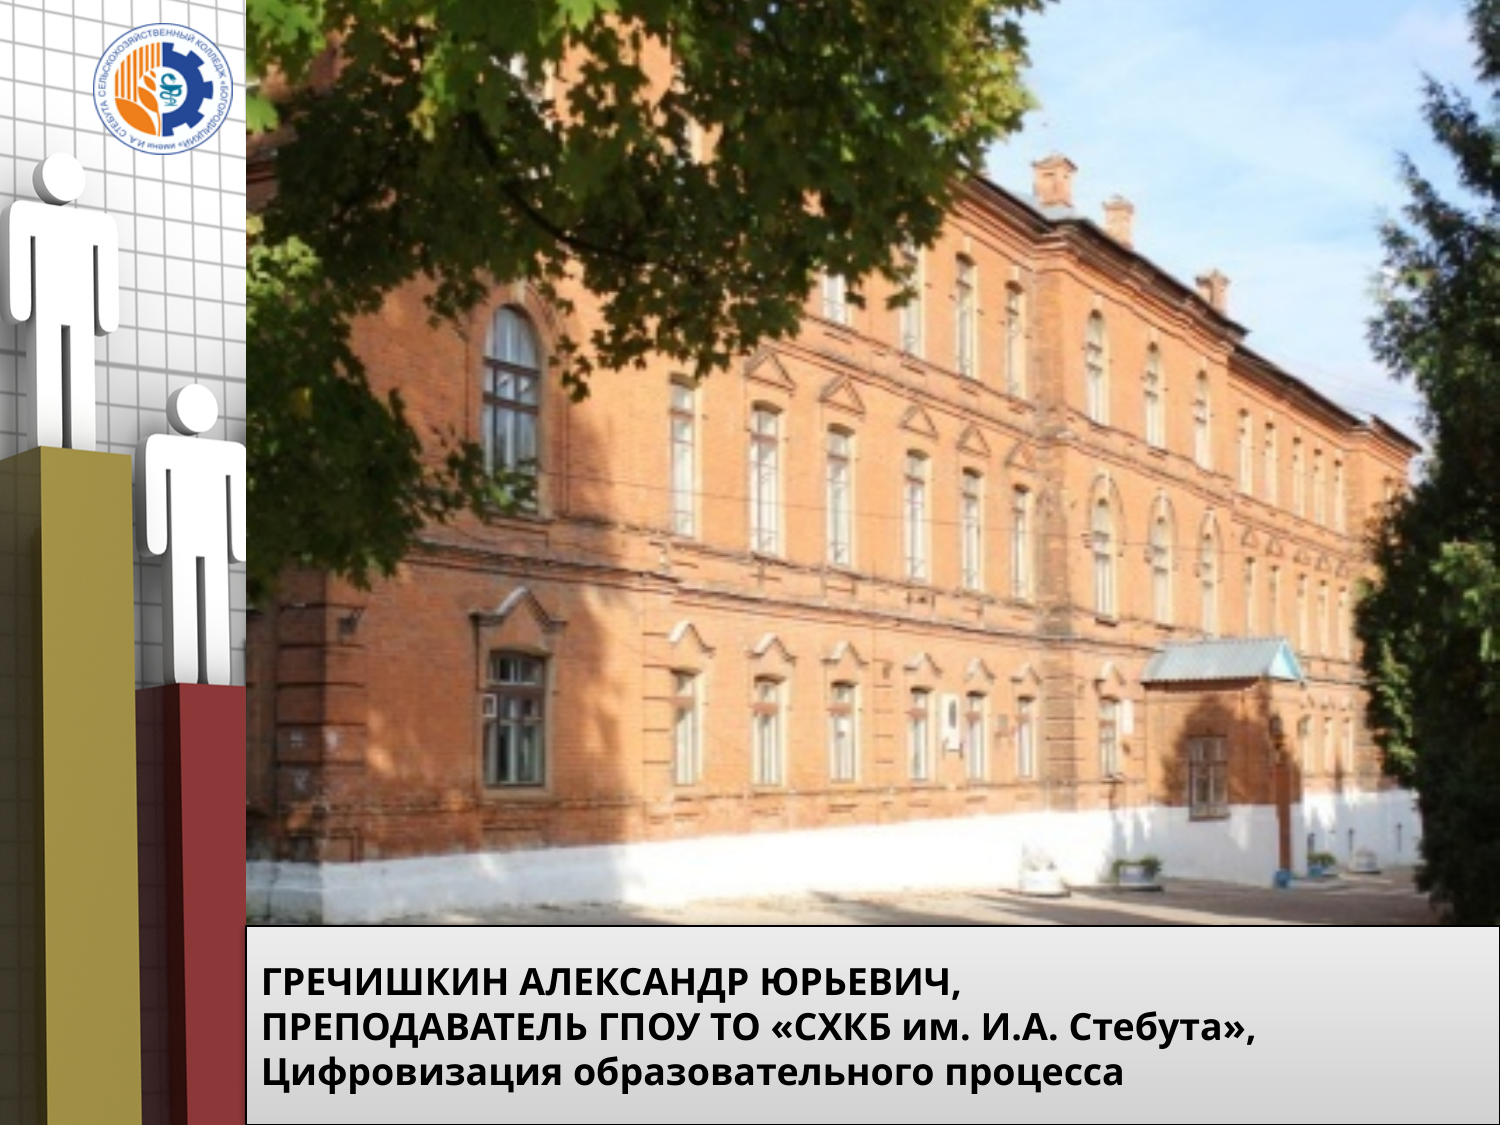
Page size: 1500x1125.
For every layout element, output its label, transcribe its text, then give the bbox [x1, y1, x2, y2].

text_box ГРЕЧИШКИН АЛЕКСАНДР ЮРЬЕВИЧ, ПРЕПОДАВАТЕЛЬ ГПОУ ТО «СХКБ им. И.А. Стебута», Цифровизация образовательного процесса [245, 933, 1500, 1125]
picture [0, 0, 1500, 1125]
